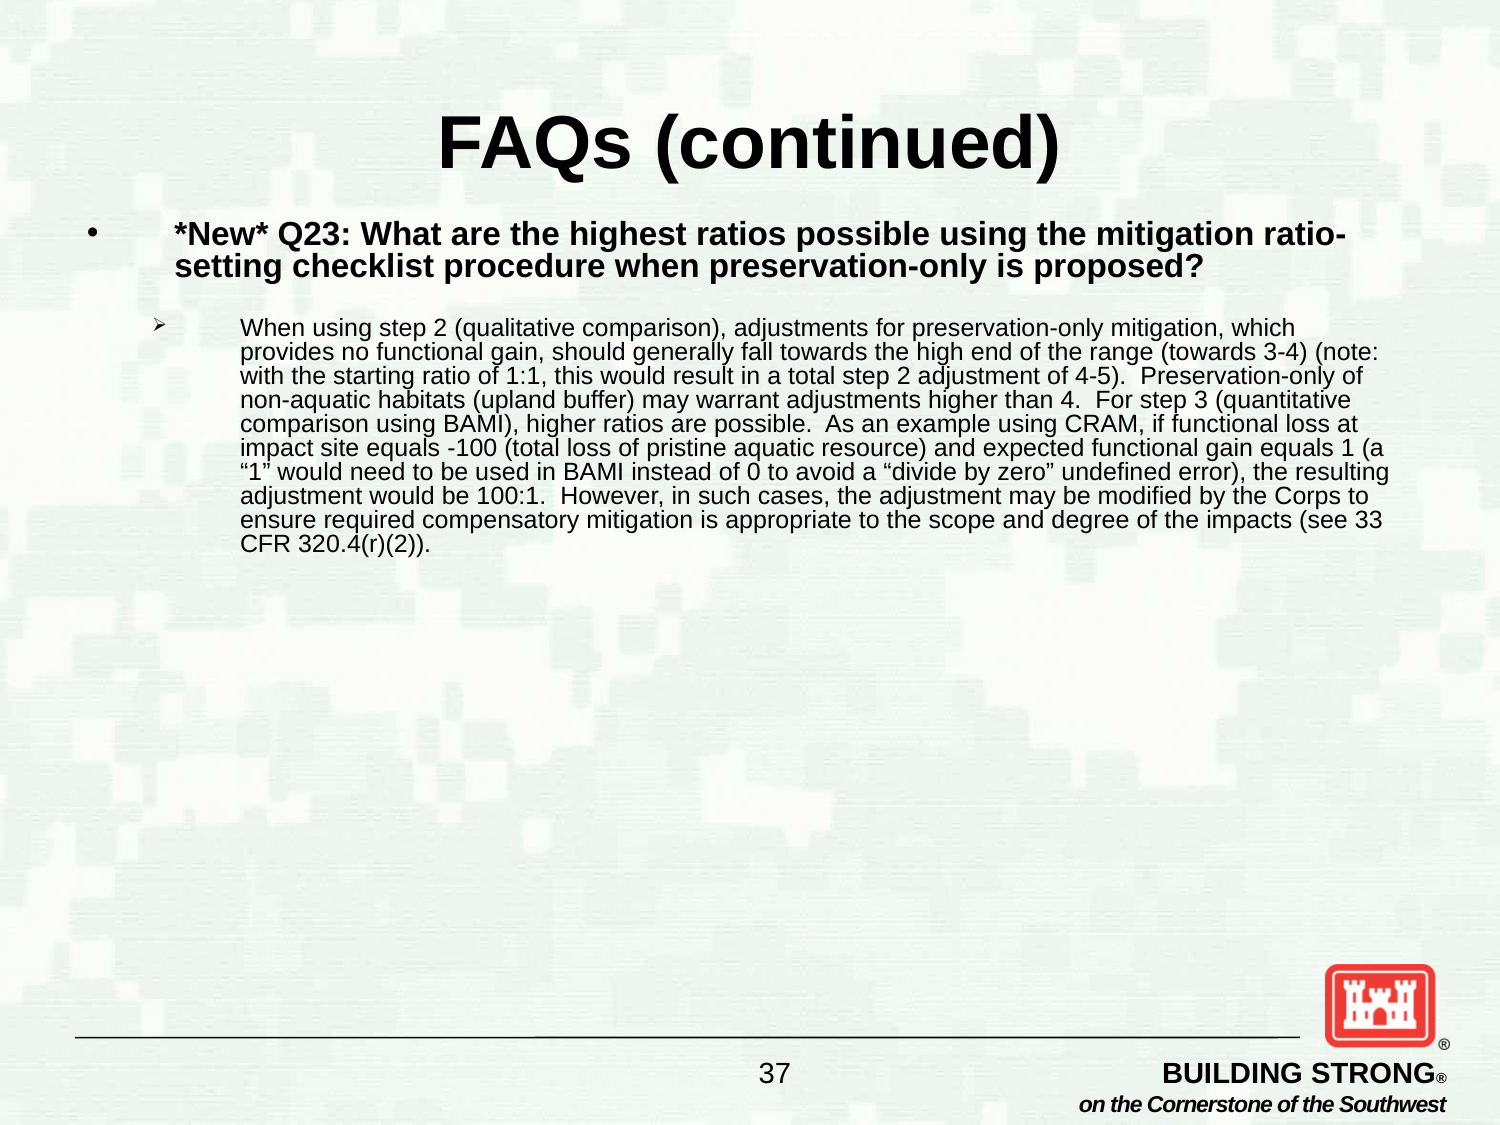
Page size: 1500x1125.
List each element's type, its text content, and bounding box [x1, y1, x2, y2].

title FAQs (continued) [74, 44, 1426, 233]
list *New* Q23: What are the highest ratios possible using the mitigation ratio-setting checklist procedure when preservation-only is proposed? When using step 2 (qualitative comparison), adjustments for preservation-only mitigation, which provides no functional gain, should generally fall towards the high end of the range (towards 3-4) (note: with the starting ratio of 1:1, this would result in a total step 2 adjustment of 4-5). Preservation-only of non-aquatic habitats (upland buffer) may warrant adjustments higher than 4. For step 3 (quantitative comparison using BAMI), higher ratios are possible. As an example using CRAM, if functional loss at impact site equals -100 (total loss of pristine aquatic resource) and expected functional gain equals 1 (a “1” would need to be used in BAMI instead of 0 to avoid a “divide by zero” undefined error), the resulting adjustment would be 100:1. However, in such cases, the adjustment may be modified by the Corps to ensure required compensatory mitigation is appropriate to the scope and degree of the impacts (see 33 CFR 320.4(r)(2)). [62, 212, 1413, 1013]
picture [0, 0, 1500, 1125]
slide_number 37 [599, 1046, 951, 1125]
